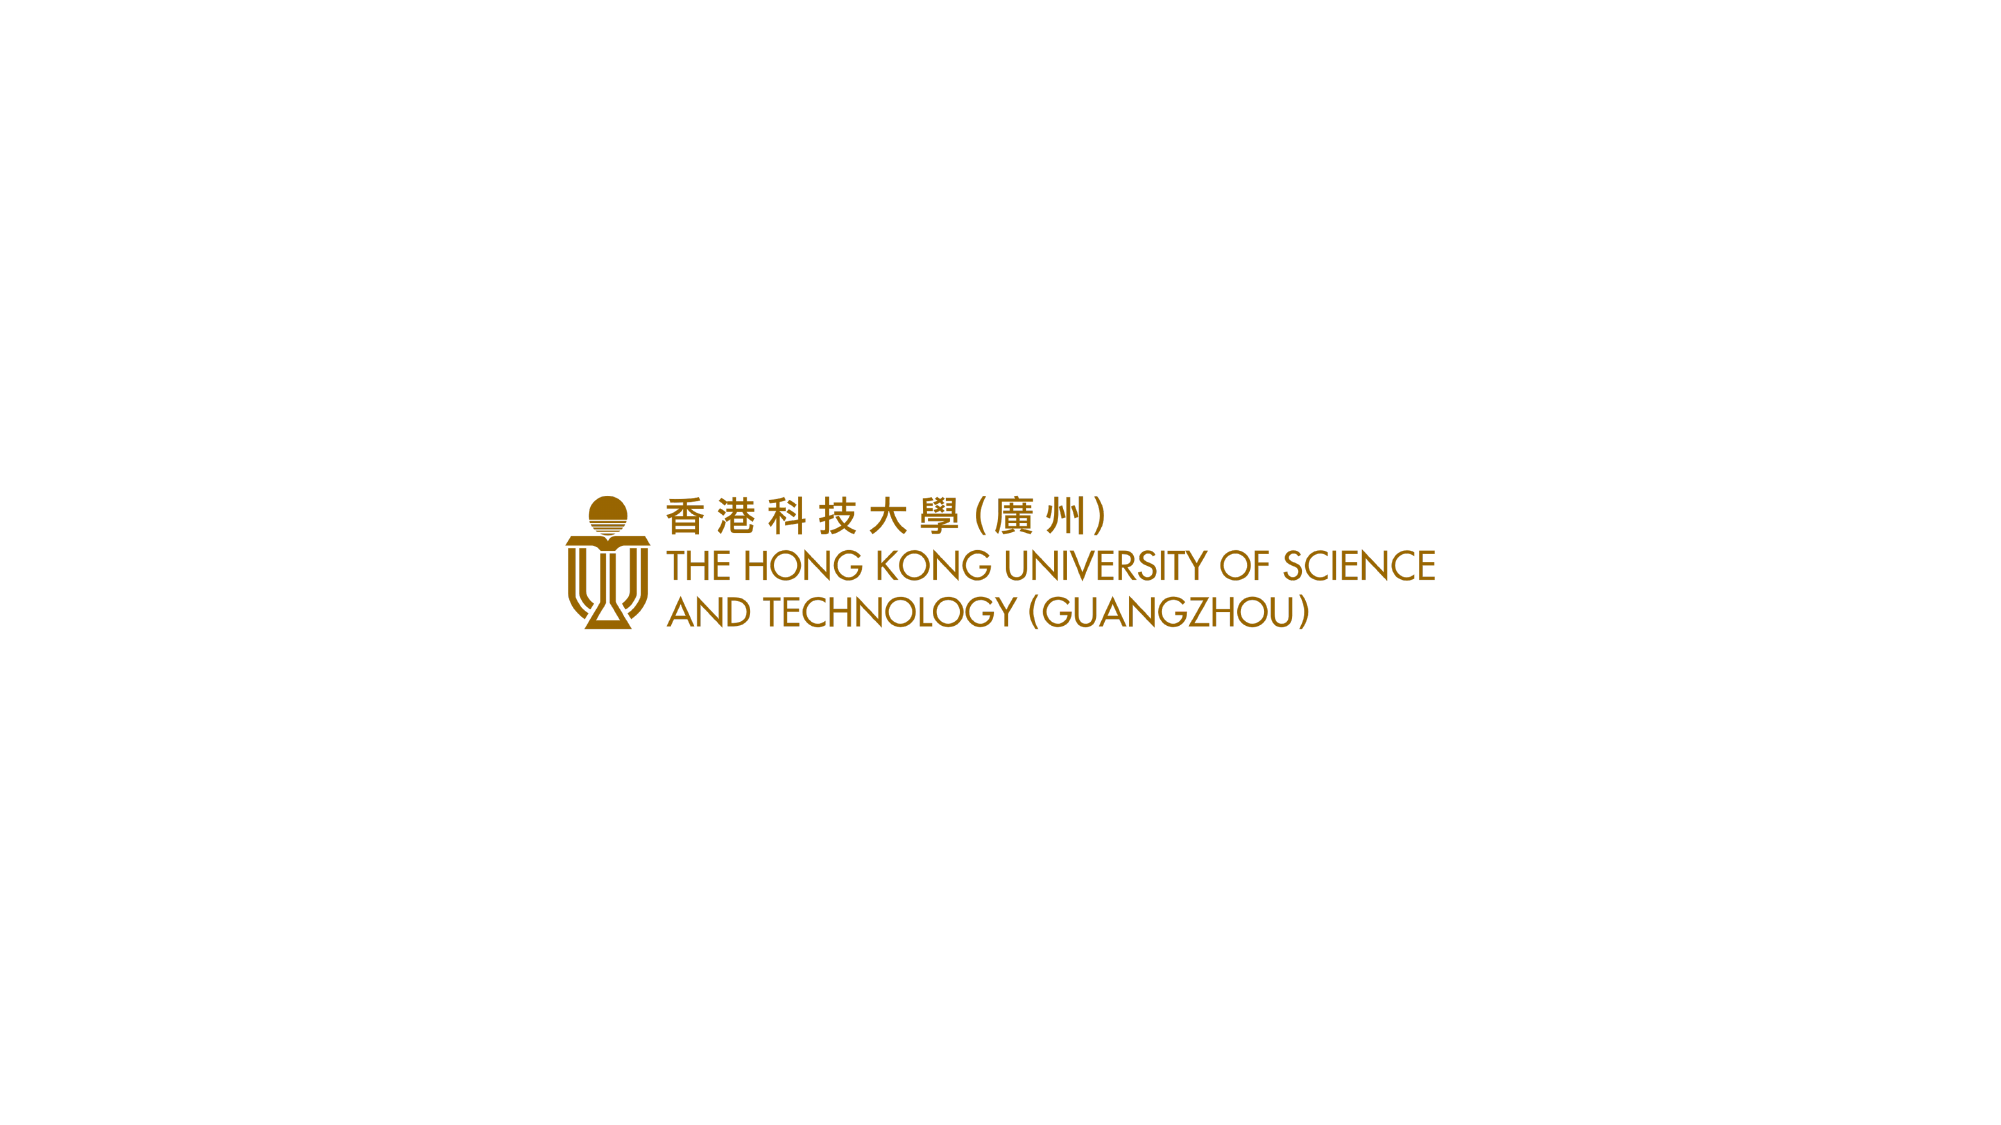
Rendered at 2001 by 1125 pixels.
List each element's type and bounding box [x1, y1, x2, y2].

picture [563, 495, 1437, 630]
